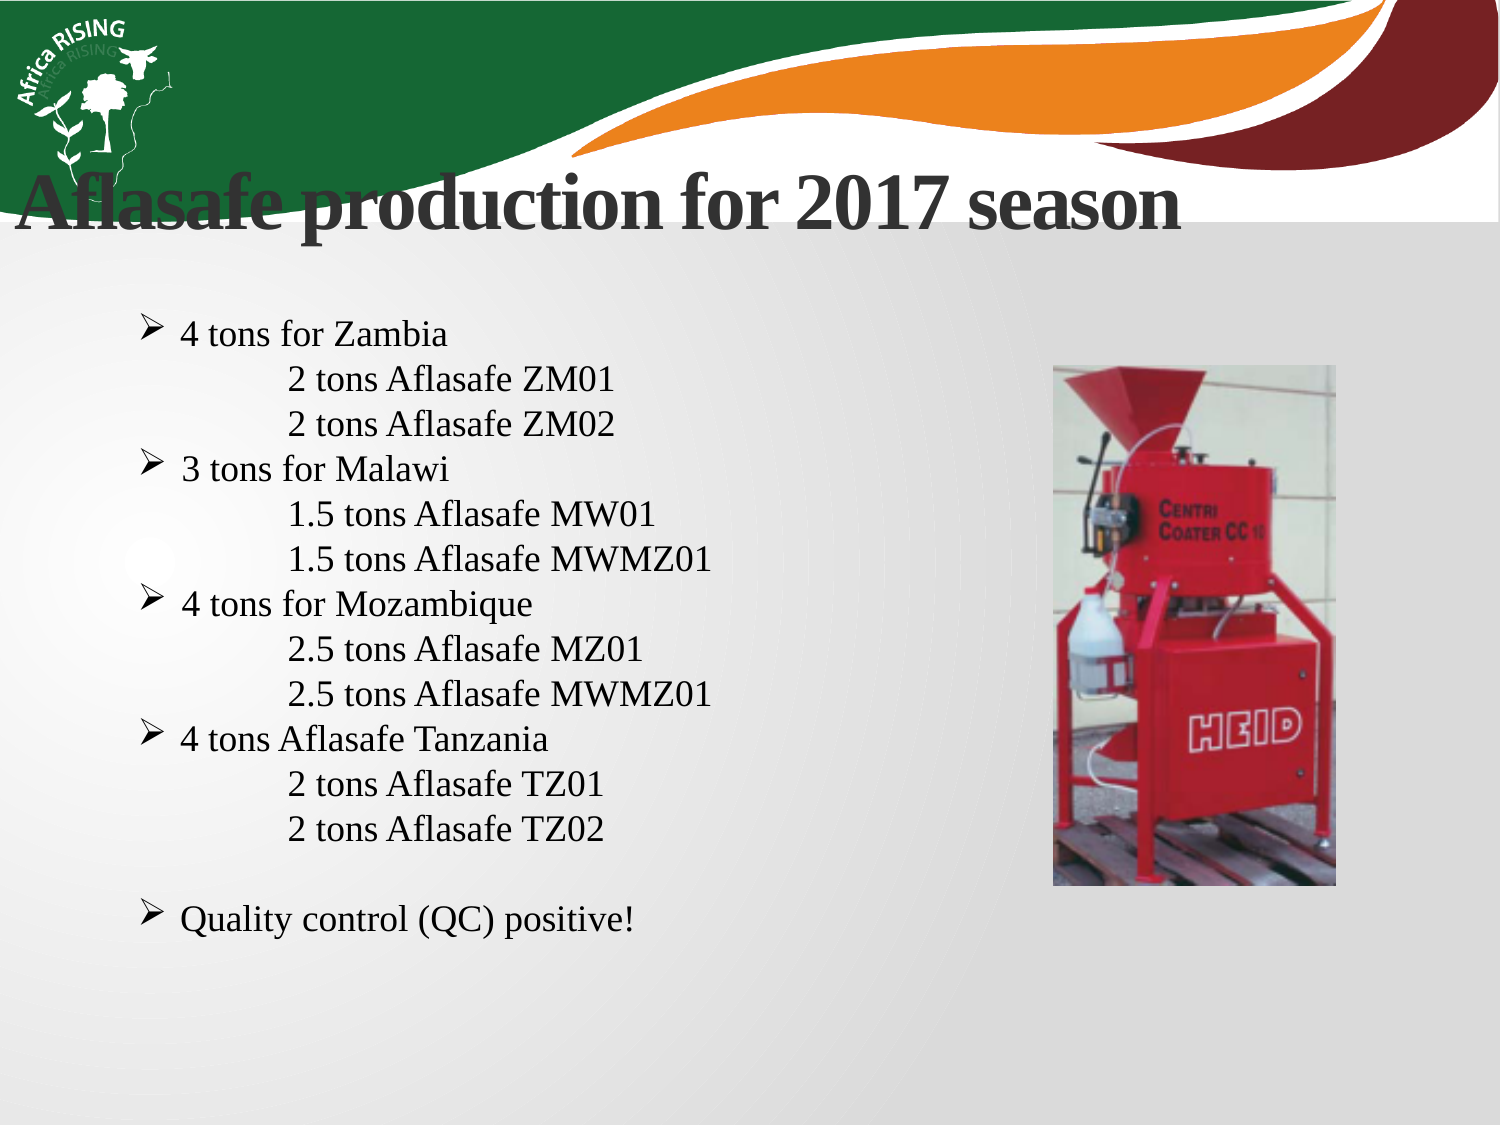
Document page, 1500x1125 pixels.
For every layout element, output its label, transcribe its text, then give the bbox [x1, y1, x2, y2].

picture [0, 0, 1499, 140]
text_box 4 tons for Zambia 2 tons Aflasafe ZM01 2 tons Aflasafe ZM02 3 tons for Malawi 1.5 tons Aflasafe MW01 1.5 tons Aflasafe MWMZ01 4 tons for Mozambique 2.5 tons Aflasafe MZ01 2.5 tons Aflasafe MWMZ01 4 tons Aflasafe Tanzania 2 tons Aflasafe TZ01 2 tons Aflasafe TZ02 Quality control (QC) positive! [123, 302, 898, 947]
picture [1052, 365, 1336, 887]
title Aflasafe production for 2017 season [0, 140, 1500, 254]
